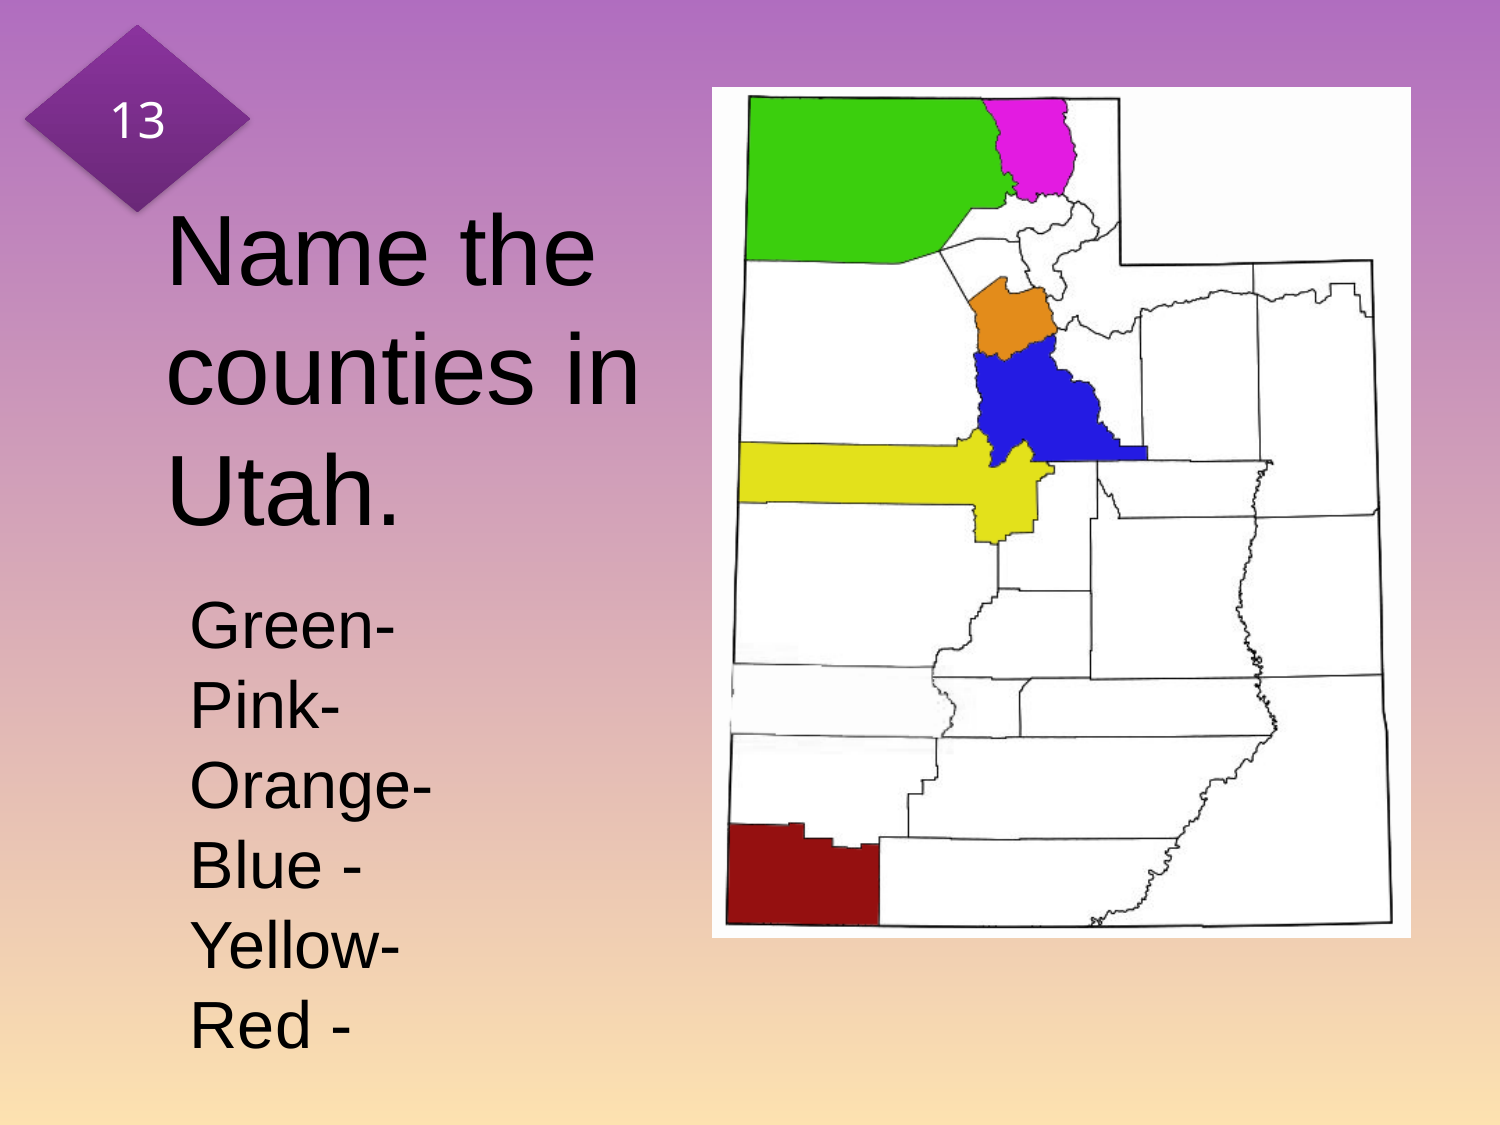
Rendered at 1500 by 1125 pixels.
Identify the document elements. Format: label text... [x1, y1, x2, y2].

picture [711, 87, 1412, 938]
text_box Green- Pink- Orange- Blue - Yellow- Red - [174, 574, 675, 1070]
title Name the counties in Utah. [149, 212, 706, 563]
text_box 13 [24, 24, 250, 213]
